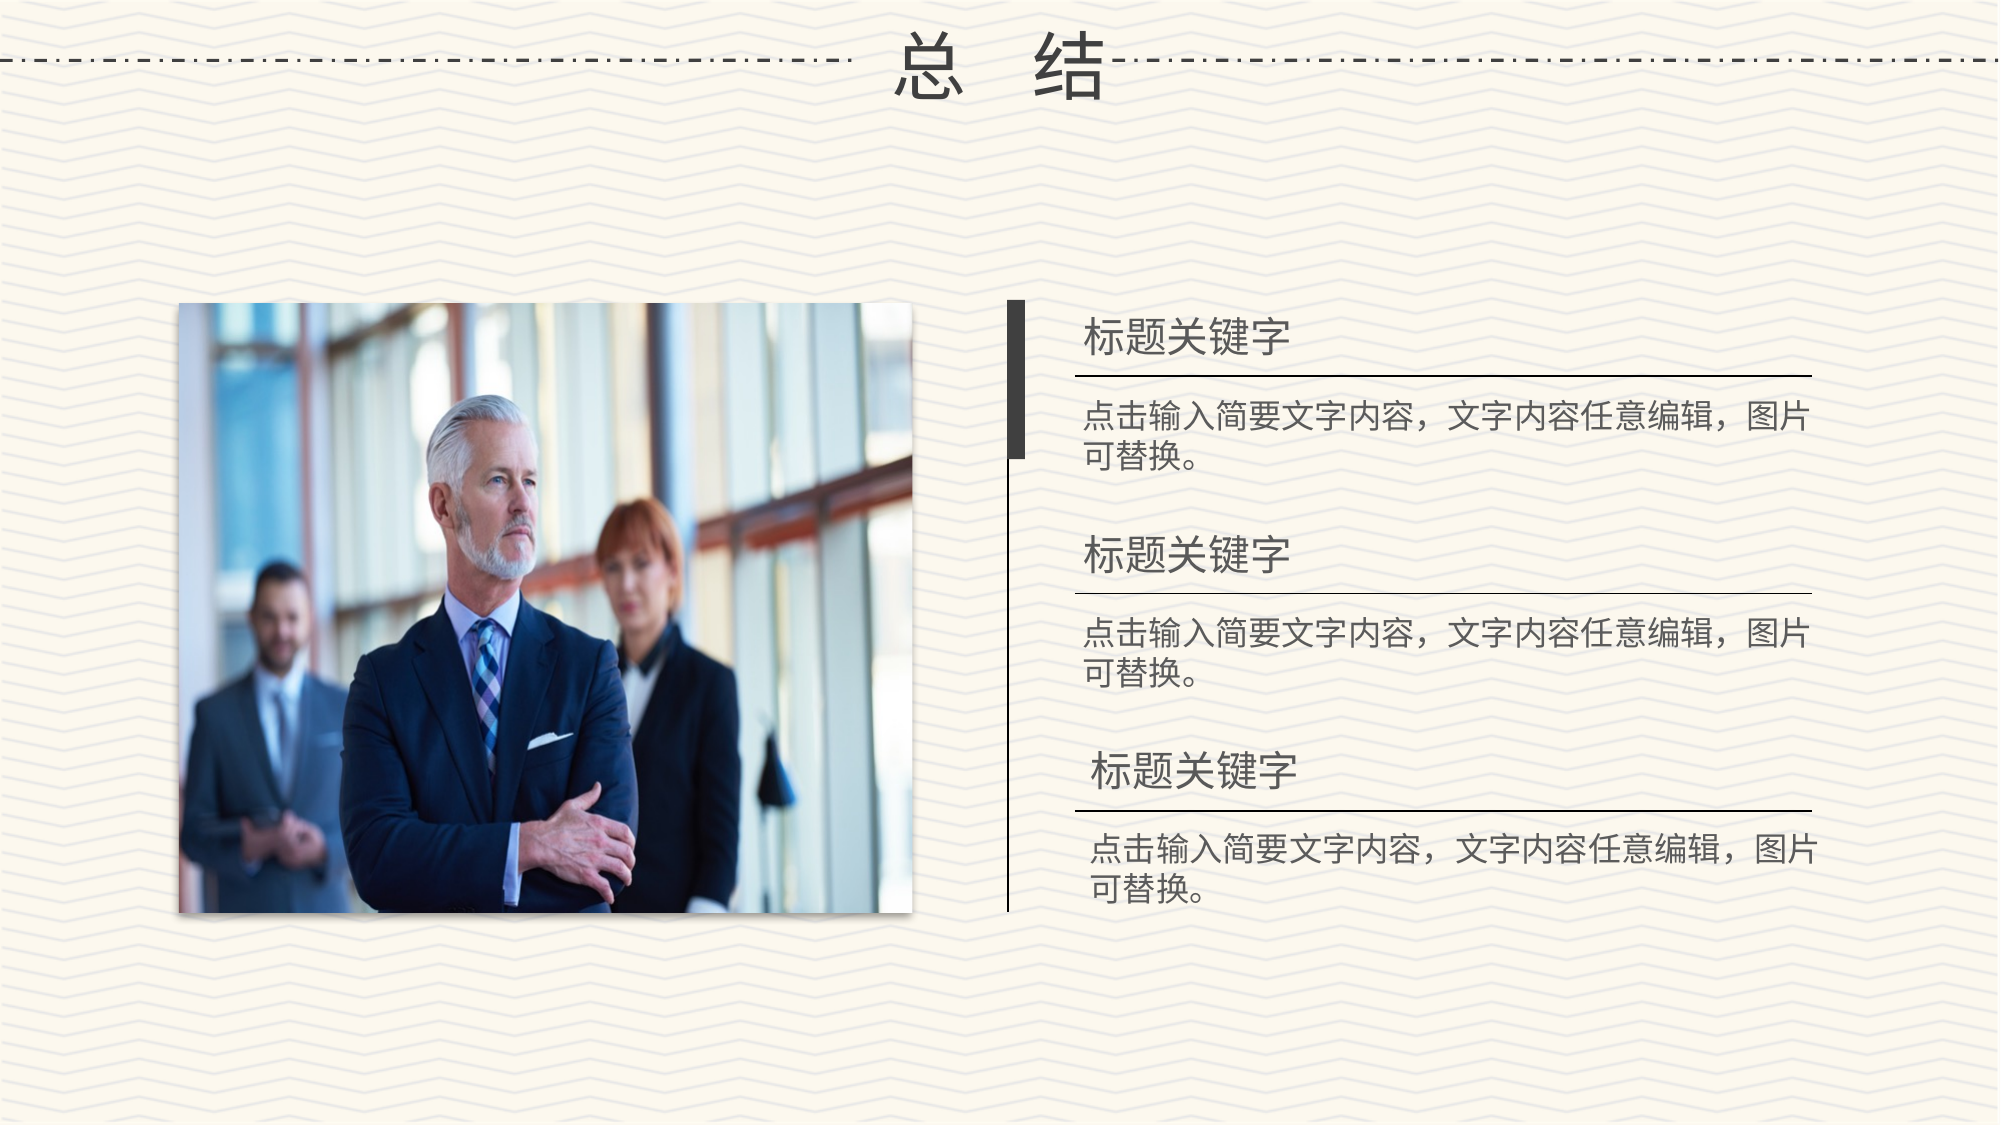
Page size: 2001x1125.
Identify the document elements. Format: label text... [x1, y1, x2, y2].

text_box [0, 12, 2000, 119]
text_box 点击输入简要文字内容，文字内容任意编辑，图片可替换。 [1067, 387, 1843, 483]
picture [0, 0, 2001, 1125]
text_box [177, 302, 914, 914]
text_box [1006, 299, 1026, 913]
text_box 标题关键字 [1068, 303, 1308, 369]
text_box 标题关键字 [1076, 737, 1315, 803]
text_box 标题关键字 [1068, 521, 1308, 586]
text_box 点击输入简要文字内容，文字内容任意编辑，图片可替换。 [1074, 821, 1850, 916]
text_box 点击输入简要文字内容，文字内容任意编辑，图片可替换。 [1067, 605, 1843, 700]
